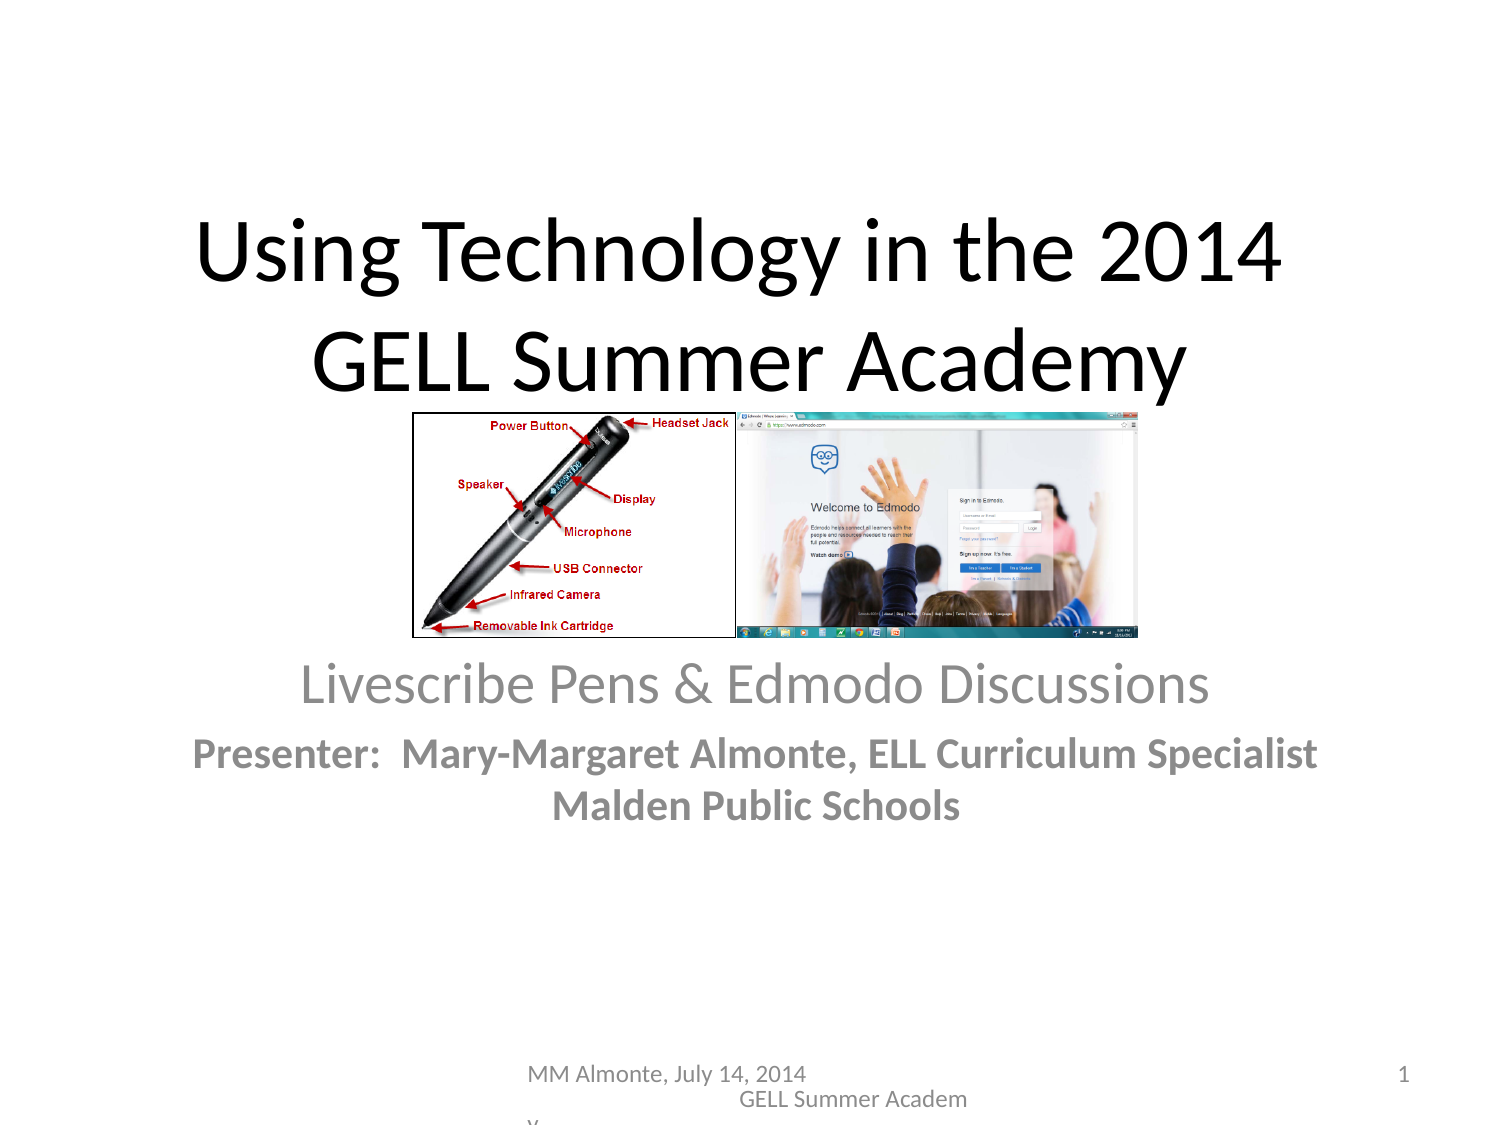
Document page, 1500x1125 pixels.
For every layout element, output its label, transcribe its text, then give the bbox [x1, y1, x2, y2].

picture [412, 412, 736, 638]
slide_number 1 [1074, 1042, 1425, 1103]
footer MM Almonte, July 14, 2014 GELL Summer Academy [512, 1042, 988, 1103]
subtitle Livescribe Pens & Edmodo Discussions Presenter: Mary-Margaret Almonte, ELL Curriculum Specialist Malden Public Schools [112, 637, 1400, 838]
picture [737, 412, 1139, 638]
title Using Technology in the 2014 GELL Summer Academy [112, 99, 1388, 500]
